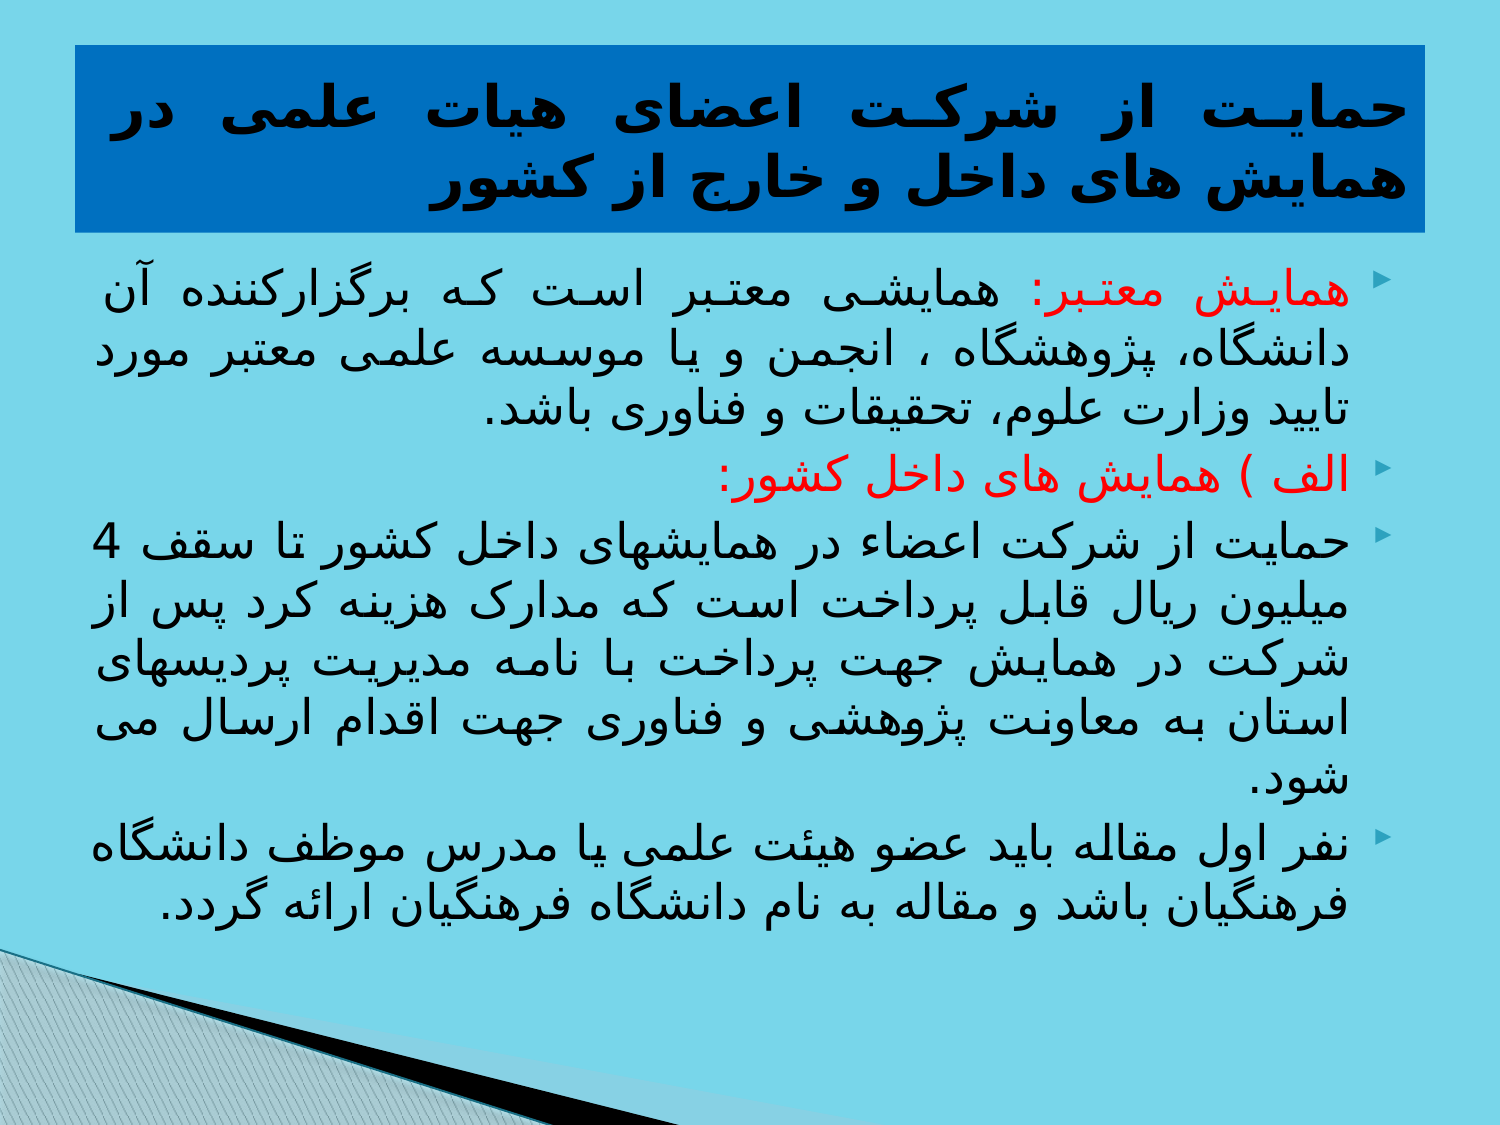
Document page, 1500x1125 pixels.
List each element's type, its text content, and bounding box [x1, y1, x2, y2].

list ‏همایش معتبر: همایشی معتبر است که برگزارکننده آن دانشگاه، پژوهشگاه ، انجمن و یا موسسه علمی معتبر مورد تایید وزارت علوم، تحقیقات و فناوری باشد. الف ) همایش های داخل کشور: ‏حمایت از شرکت اعضاء در همایشهای داخل کشور تا سقف 4 ‏میلیون ریال قابل پرداخت است که مدارک هزینه کرد پس از ‏شرکت در همایش جهت پرداخت با نامه مدیریت پردیسهای استان به معاونت پژوهشی و ‏فناوری جهت اقدام ارسال می شود. نفر اول مقاله باید عضو هیئت علمی یا مدرس موظف دانشگاه فرهنگیان باشد و مقاله به نام دانشگاه فرهنگیان ارائه گردد. [75, 243, 1425, 986]
title حمایت از شرکت اعضای هیات علمی در همایش های داخل و خارج از کشور [75, 45, 1425, 233]
